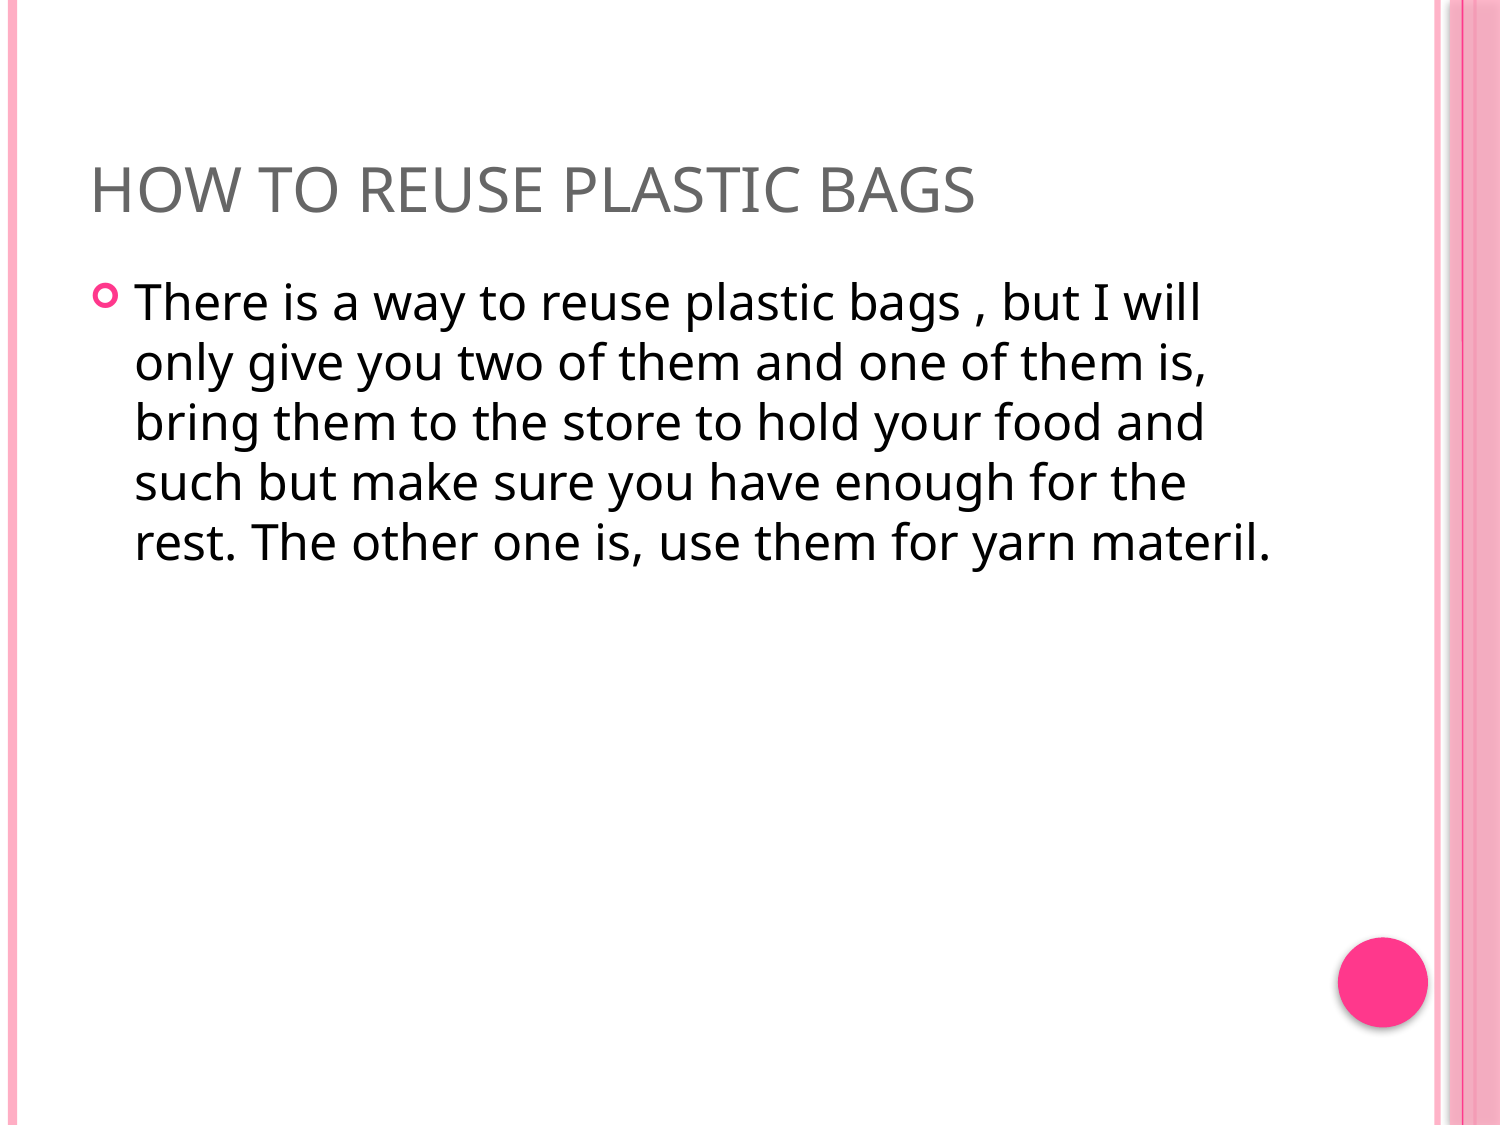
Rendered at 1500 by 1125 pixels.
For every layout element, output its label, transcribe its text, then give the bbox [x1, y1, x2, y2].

title How to reuse plastic bags [75, 45, 1300, 233]
list There is a way to reuse plastic bags , but I will only give you two of them and one of them is, bring them to the store to hold your food and such but make sure you have enough for the rest. The other one is, use them for yarn materil. [75, 262, 1300, 1062]
